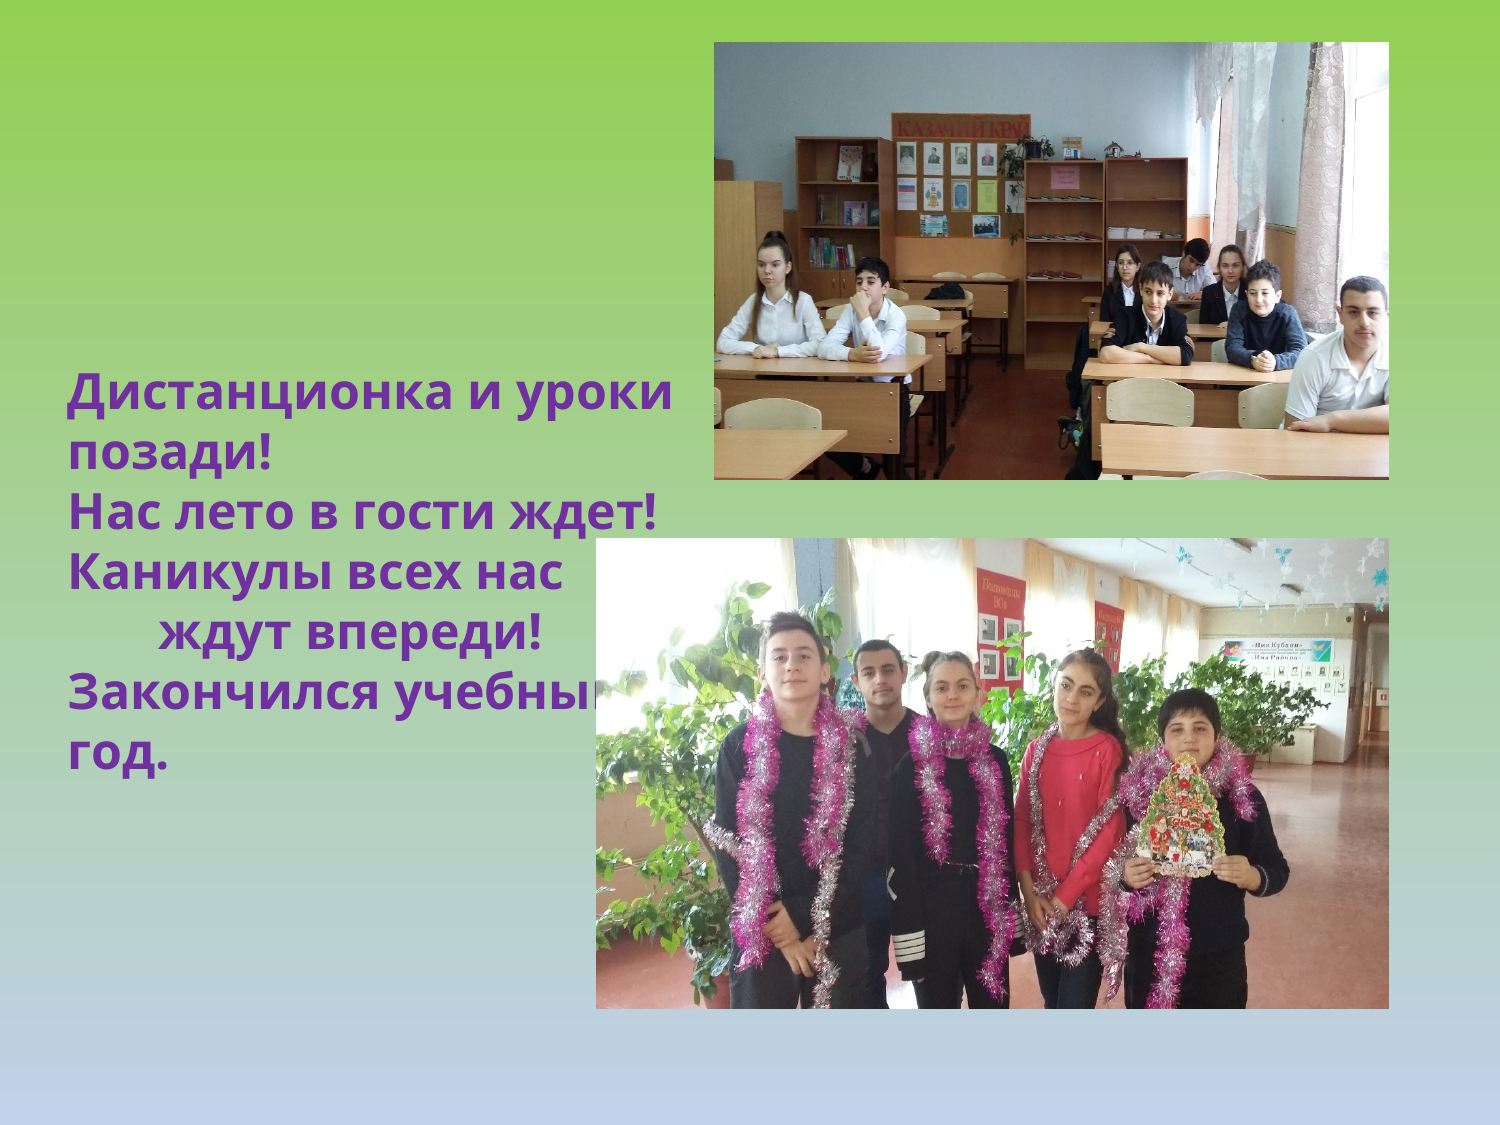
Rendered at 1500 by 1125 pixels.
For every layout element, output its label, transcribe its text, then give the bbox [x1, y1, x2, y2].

picture [714, 42, 1389, 481]
picture [596, 538, 1389, 1009]
text_box Дистанционка и уроки позади! Нас лето в гости ждет! Каникулы всех нас ждут впереди! Закончился учебный год. [53, 351, 691, 787]
